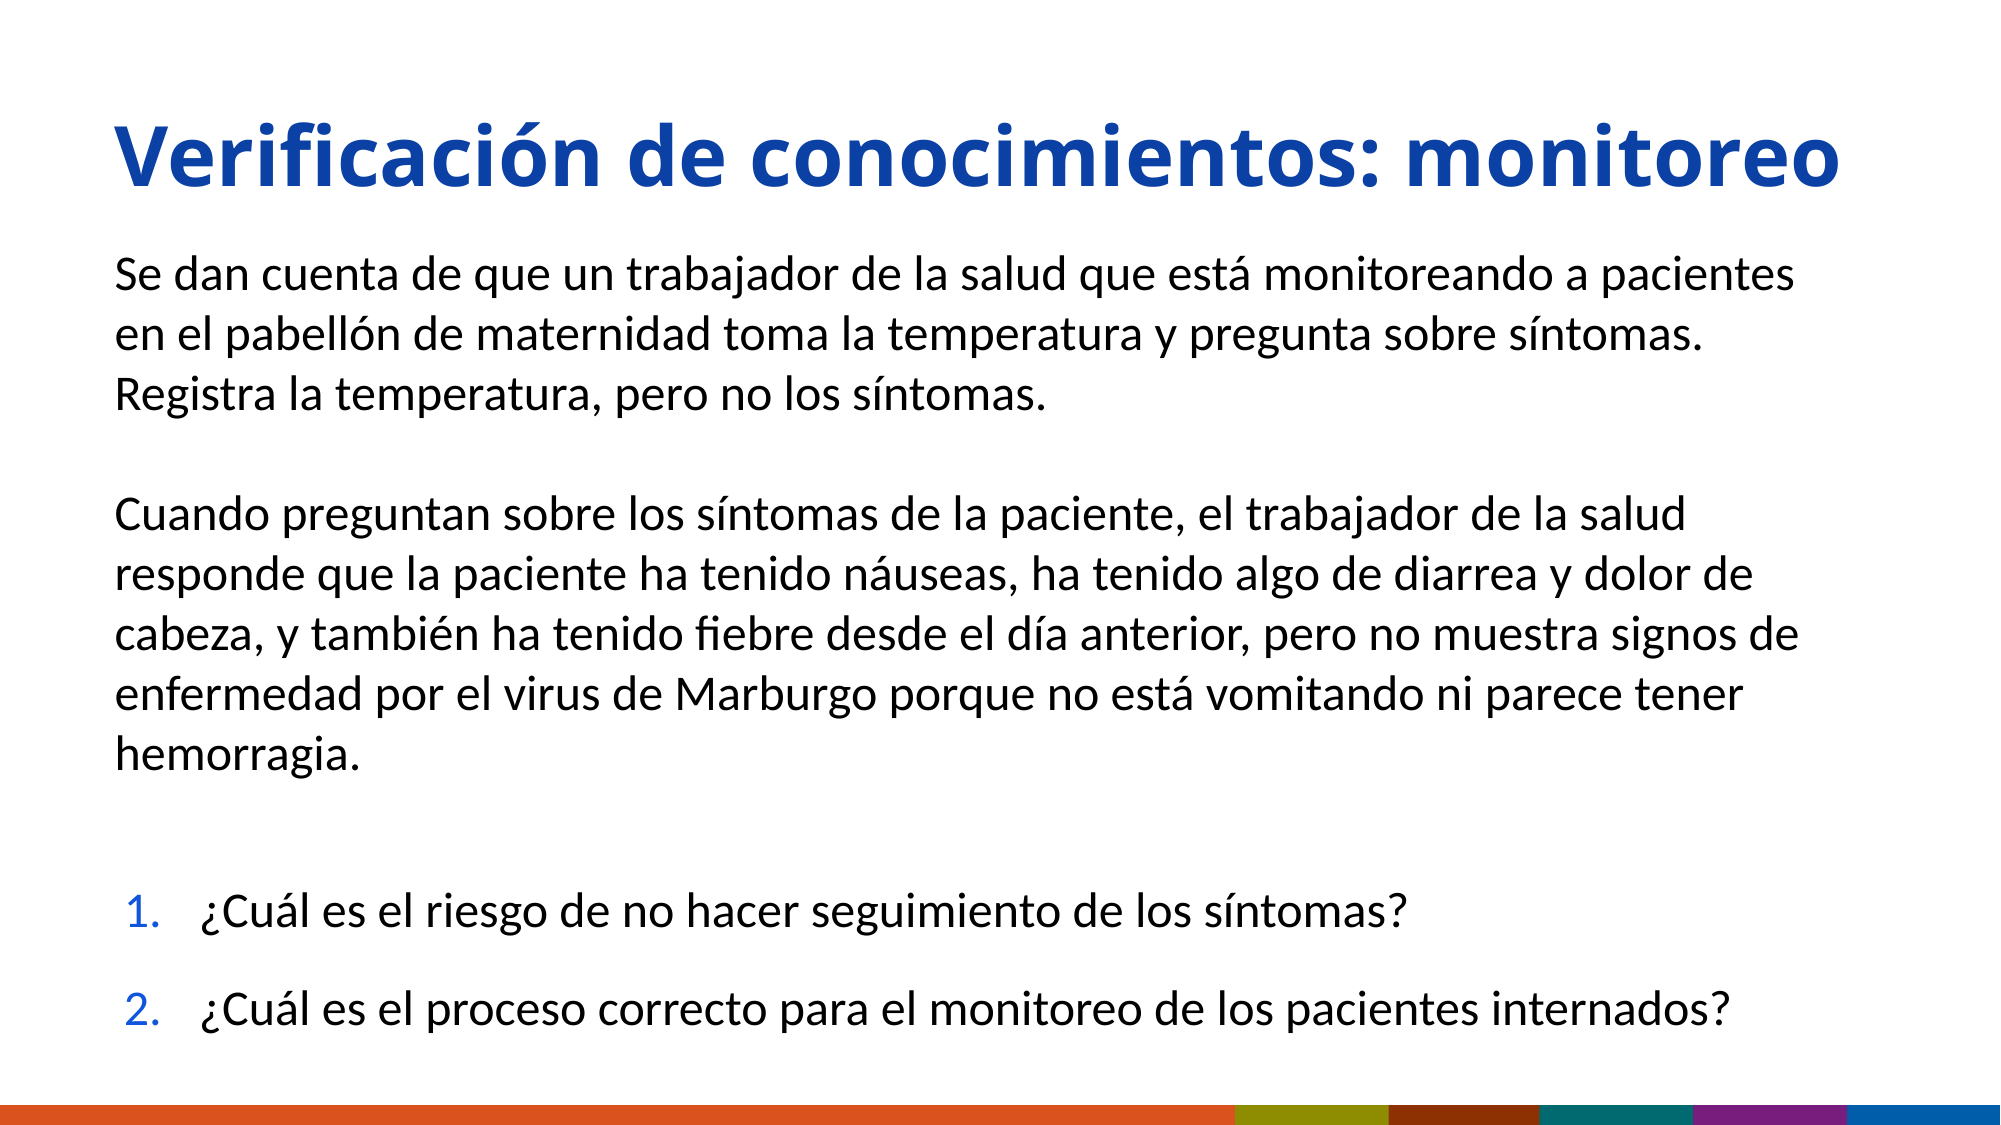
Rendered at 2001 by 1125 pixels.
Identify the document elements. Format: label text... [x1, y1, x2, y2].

picture [0, 1105, 2000, 1125]
title Verificación de conocimientos: monitoreo [99, 45, 1900, 211]
text_box Se dan cuenta de que un trabajador de la salud que está monitoreando a pacientes en el pabellón de maternidad toma la temperatura y pregunta sobre síntomas. Registra la temperatura, pero no los síntomas. Cuando preguntan sobre los síntomas de la paciente, el trabajador de la salud responde que la paciente ha tenido náuseas, ha tenido algo de diarrea y dolor de cabeza, y también ha tenido fiebre desde el día anterior, pero no muestra signos de enfermedad por el virus de Marburgo porque no está vomitando ni parece tener hemorragia. ¿Cuál es el riesgo de no hacer seguimiento de los síntomas? ¿Cuál es el proceso correcto para el monitoreo de los pacientes internados? [99, 232, 1844, 1078]
